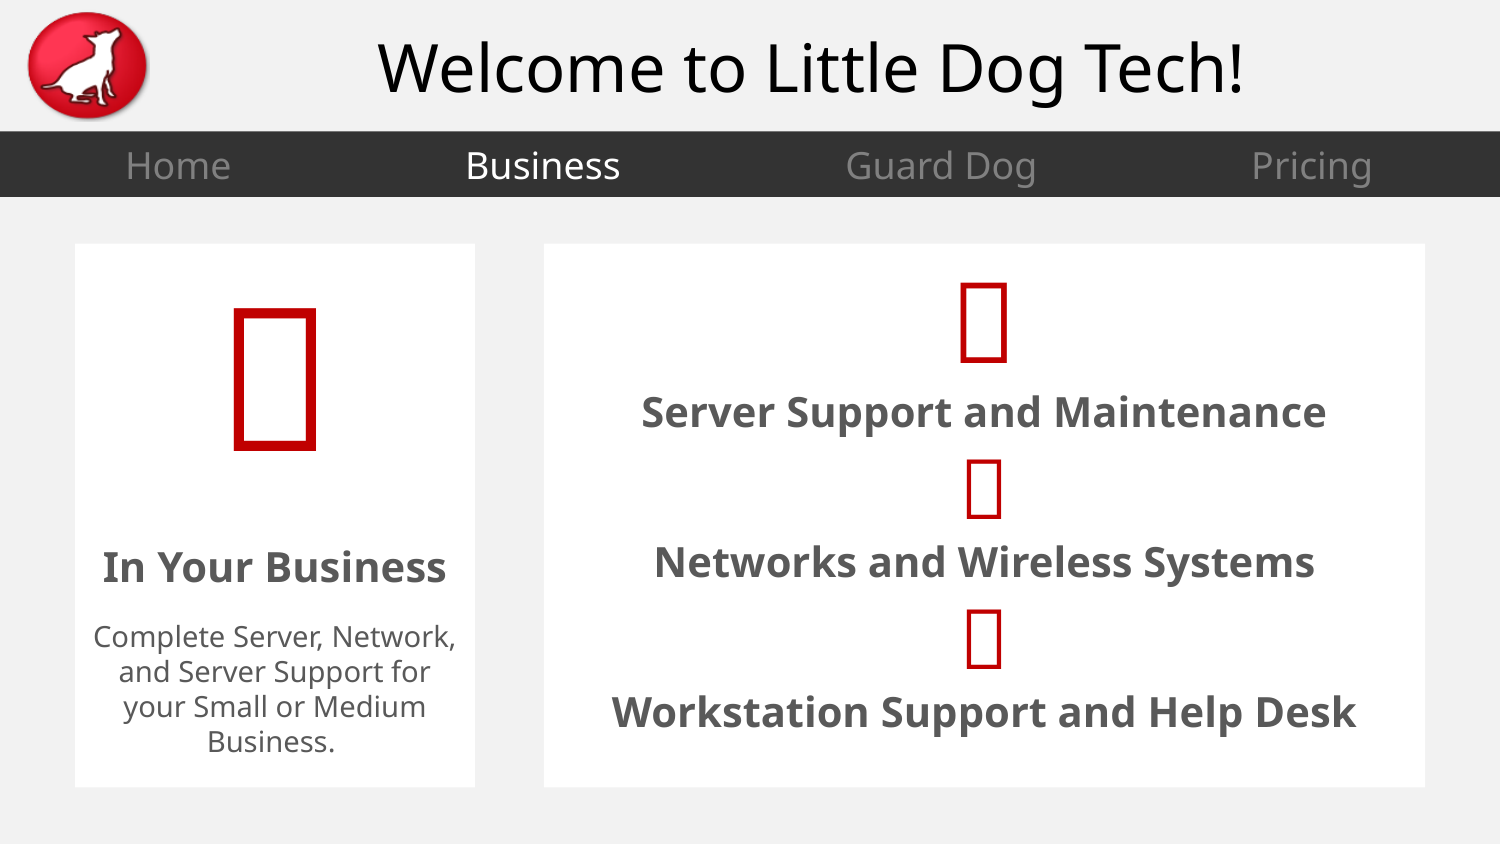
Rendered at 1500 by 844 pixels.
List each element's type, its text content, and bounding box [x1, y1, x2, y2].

text_box Welcome to Little Dog Tech! [153, 12, 1475, 119]
text_box  In Your Business Complete Server, Network, and Server Support for your Small or Medium Business. [73, 242, 477, 790]
text_box  Server Support and Maintenance  Networks and Wireless Systems  Workstation Support and Help Desk [542, 242, 1427, 790]
text_box Home Business Guard Dog Pricing [0, 129, 1500, 199]
picture [24, 9, 151, 123]
